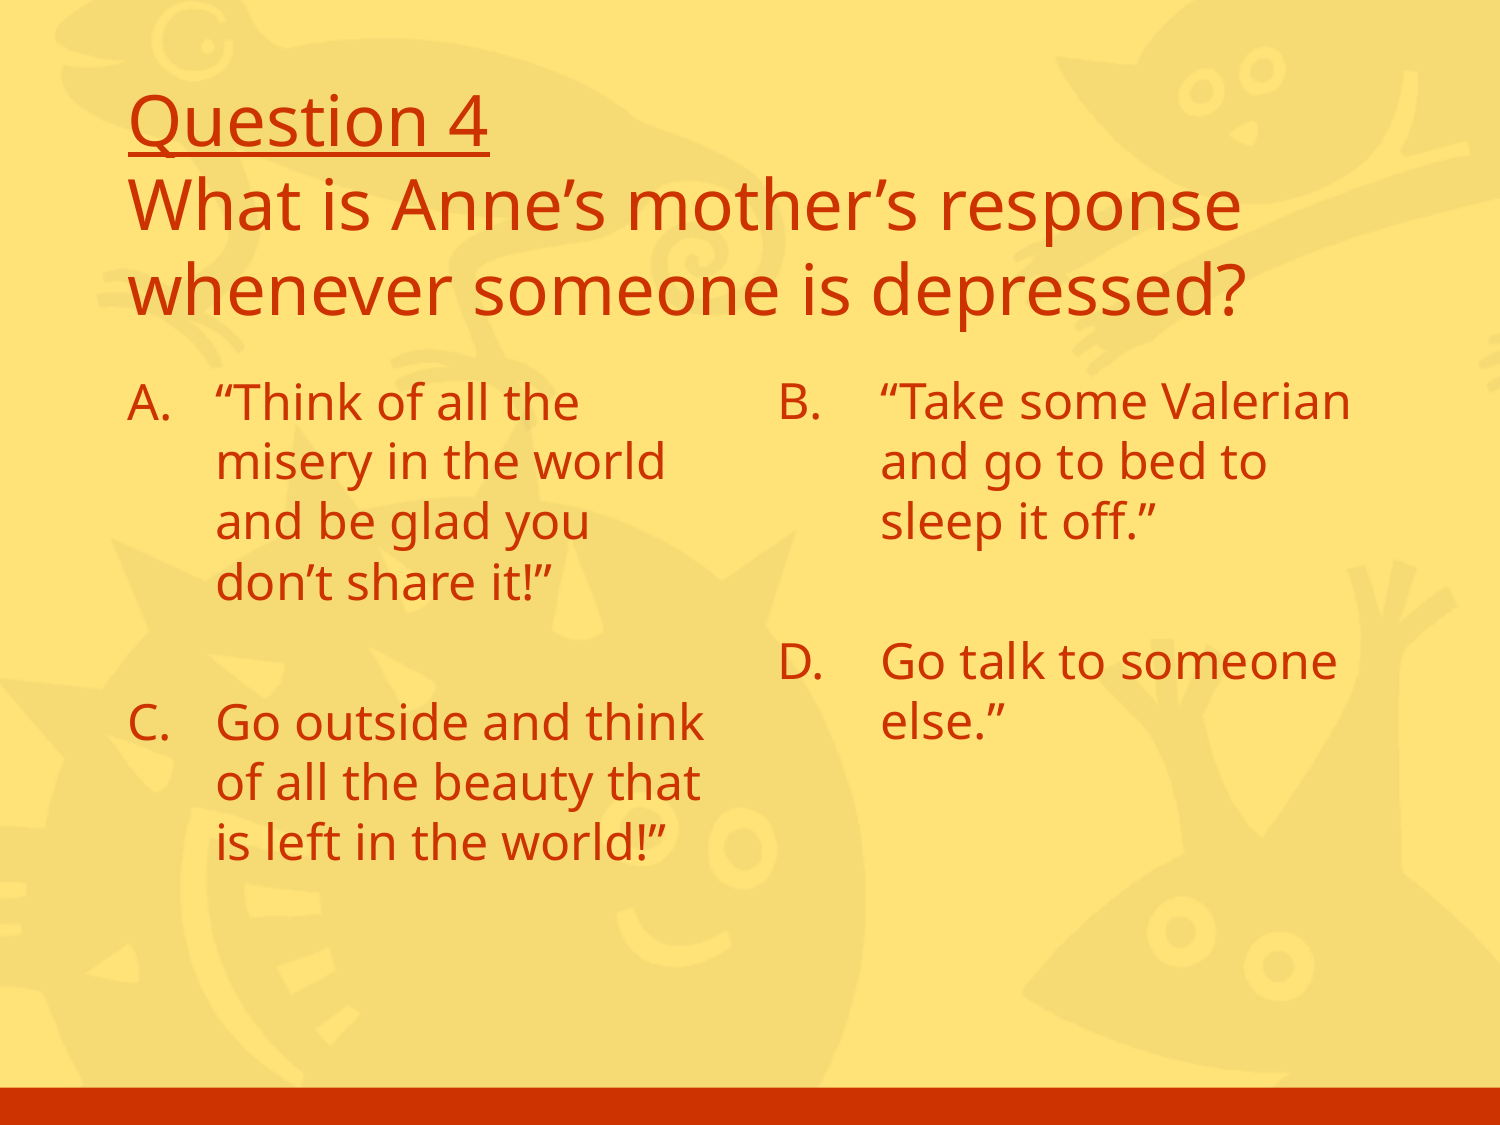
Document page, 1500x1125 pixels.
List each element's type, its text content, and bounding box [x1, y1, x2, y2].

text_box B. “Take some Valerian and go to bed to sleep it off.” D. Go talk to someone else.” [762, 362, 1388, 1000]
title Question 4 What is Anne’s mother’s response whenever someone is depressed? [112, 37, 1388, 338]
picture [0, 0, 1500, 1087]
list A. “Think of all the misery in the world and be glad you don’t share it!” C. Go outside and think of all the beauty that is left in the world!” [112, 362, 738, 1001]
